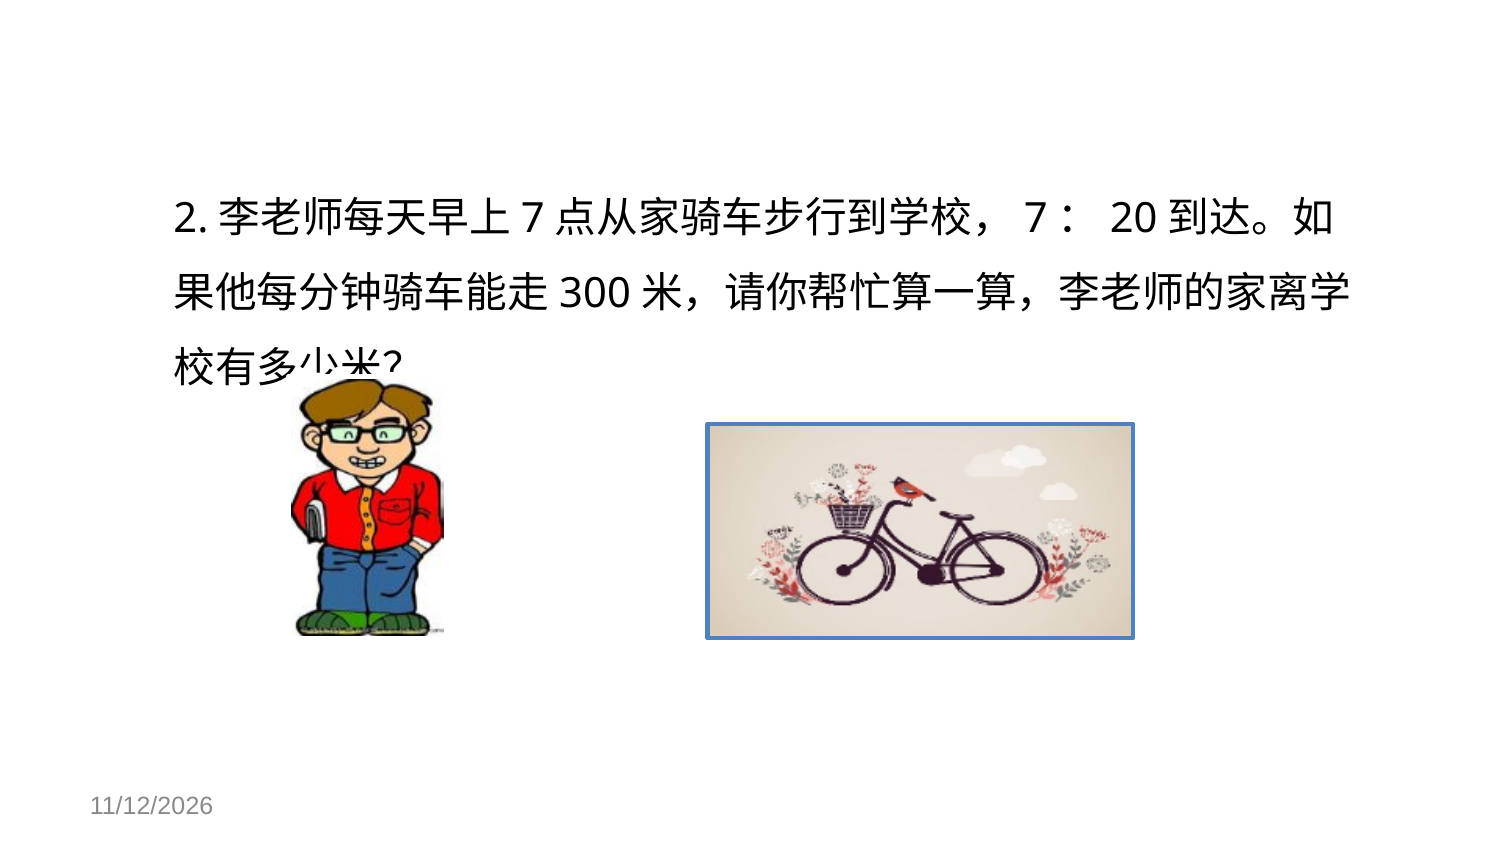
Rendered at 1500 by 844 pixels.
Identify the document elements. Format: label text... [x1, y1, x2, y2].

picture [290, 378, 444, 637]
text_box [75, 782, 425, 827]
text_box 2.李老师每天早上7点从家骑车步行到学校，7：20到达。如果他每分钟骑车能走300米，请你帮忙算一算，李老师的家离学校有多少米？ [158, 158, 1370, 399]
picture [709, 425, 1132, 637]
